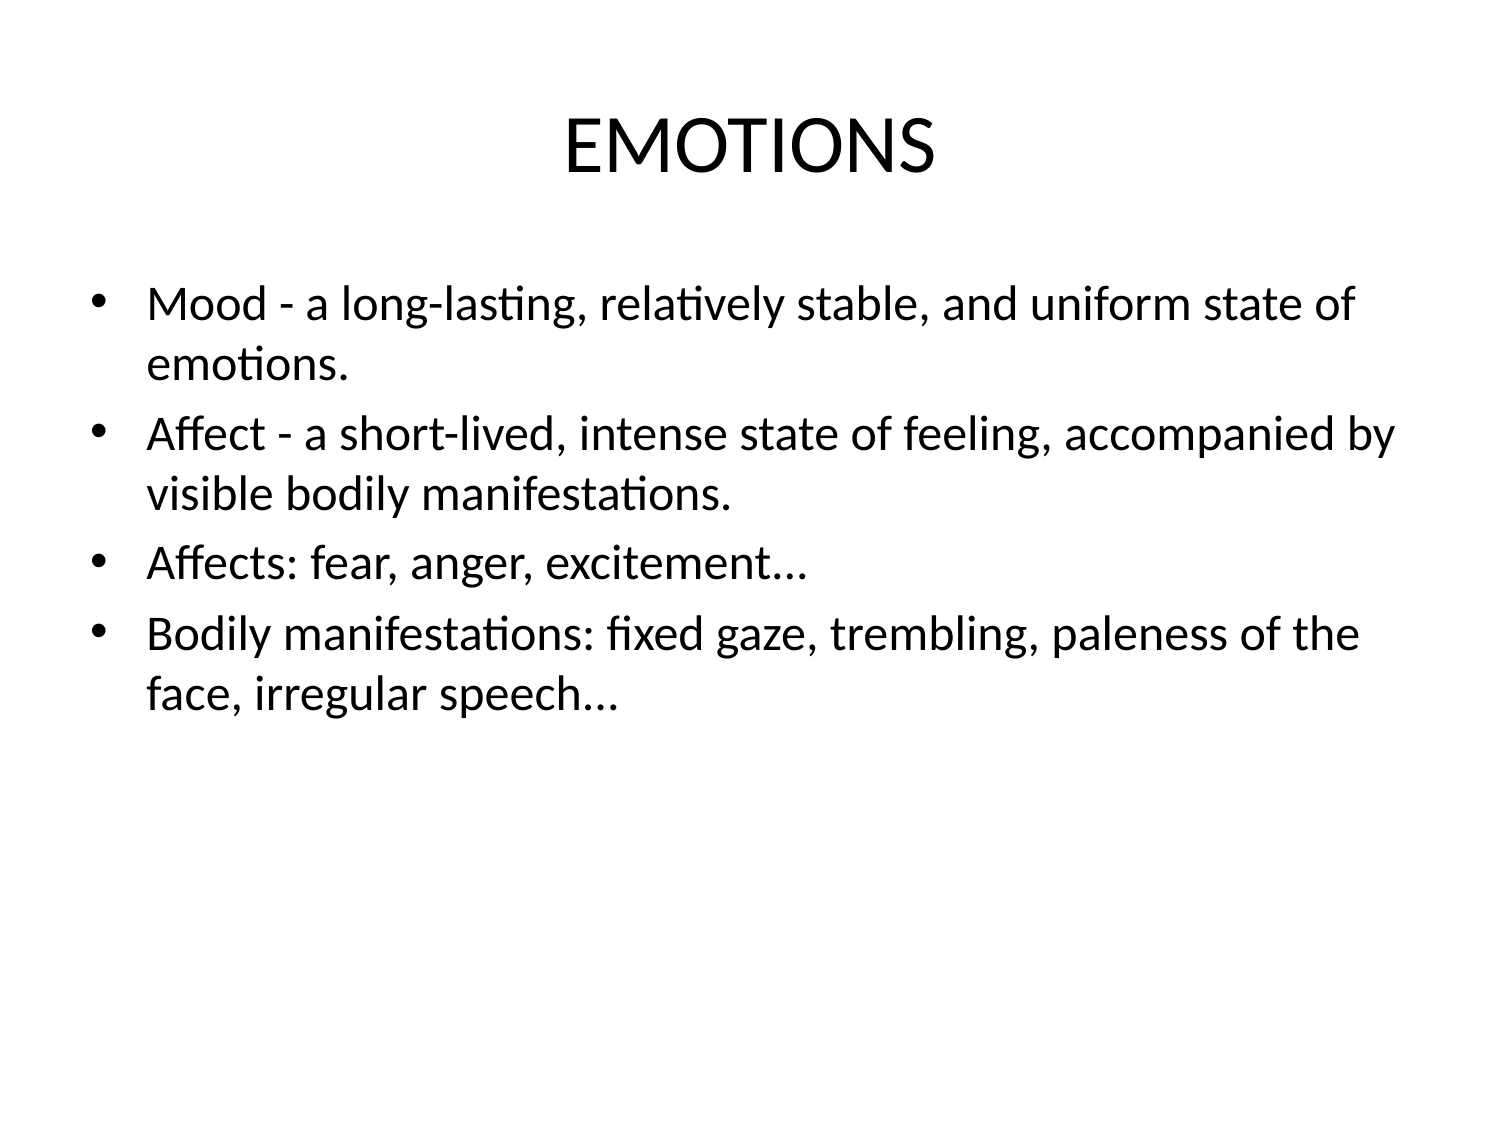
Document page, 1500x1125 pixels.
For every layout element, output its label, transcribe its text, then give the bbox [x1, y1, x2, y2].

list Mood - a long-lasting, relatively stable, and uniform state of emotions. Affect - a short-lived, intense state of feeling, accompanied by visible bodily manifestations. Affects: fear, anger, excitement... Bodily manifestations: fixed gaze, trembling, paleness of the face, irregular speech... [75, 262, 1425, 1005]
title EMOTIONS [75, 45, 1425, 233]
